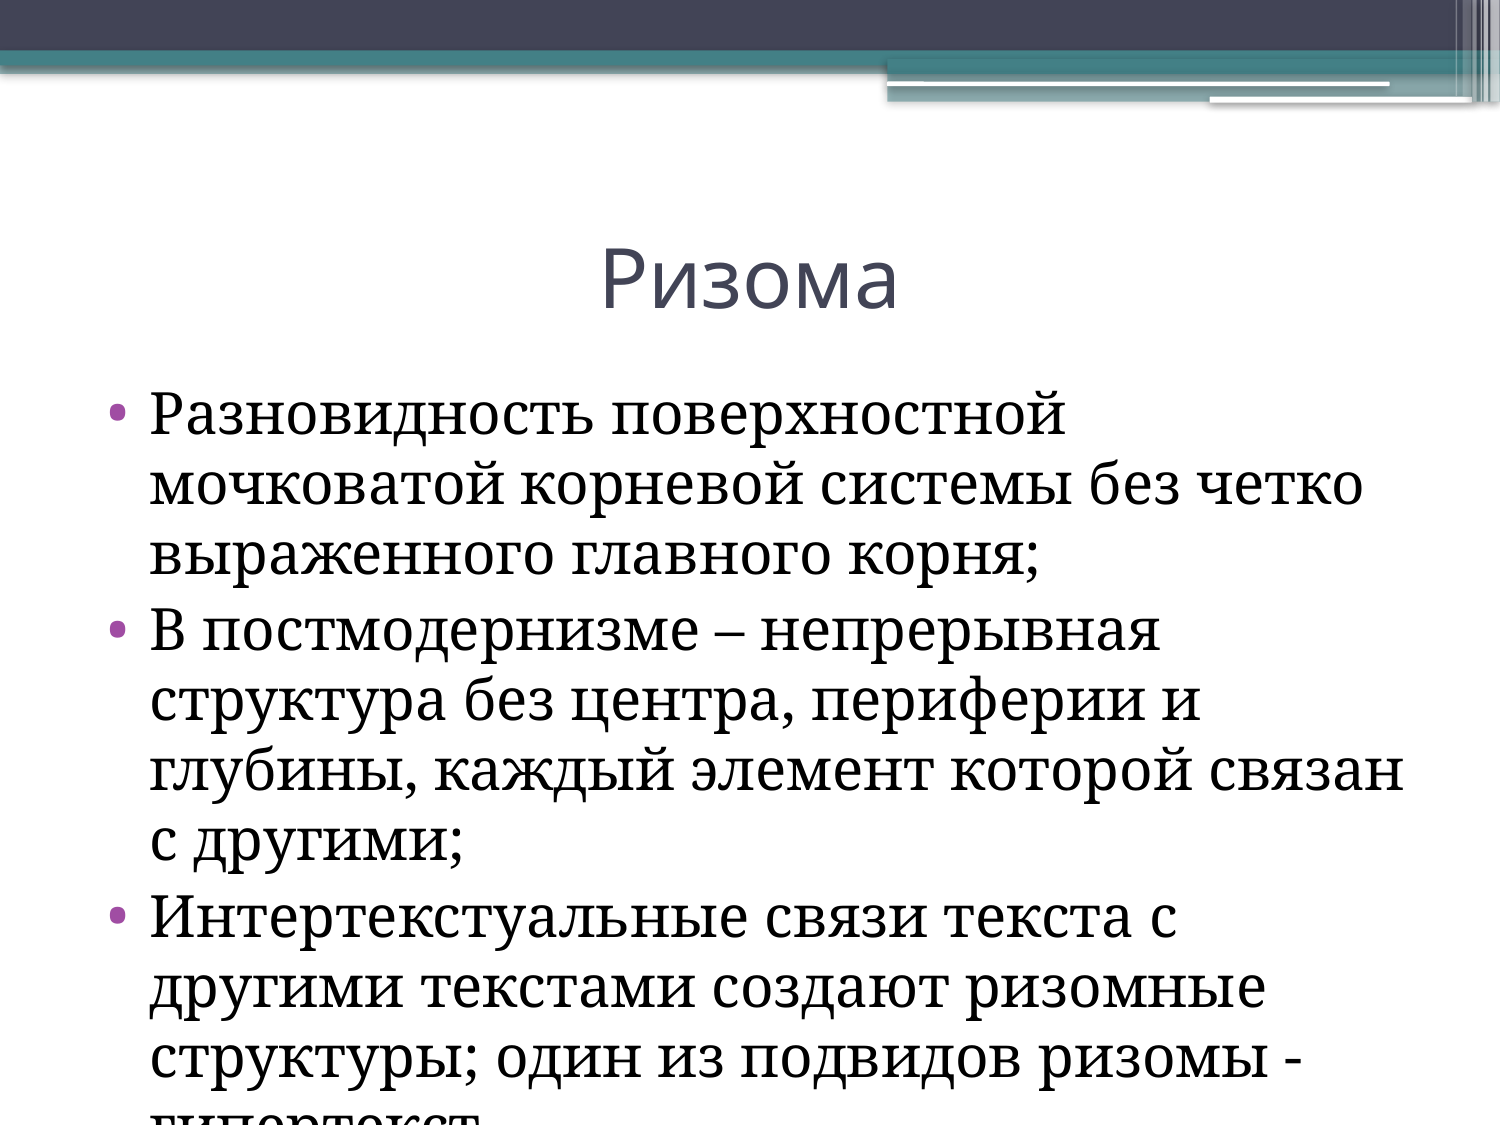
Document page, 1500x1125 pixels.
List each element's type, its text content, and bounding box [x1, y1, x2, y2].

title Ризома [75, 187, 1425, 363]
list Разновидность поверхностной мочковатой корневой системы без четко выраженного главного корня; В постмодернизме – непрерывная структура без центра, периферии и глубины, каждый элемент которой связан с другими; Интертекстуальные связи текста с другими текстами создают ризомные структуры; один из подвидов ризомы - гипертекст [75, 368, 1425, 1079]
